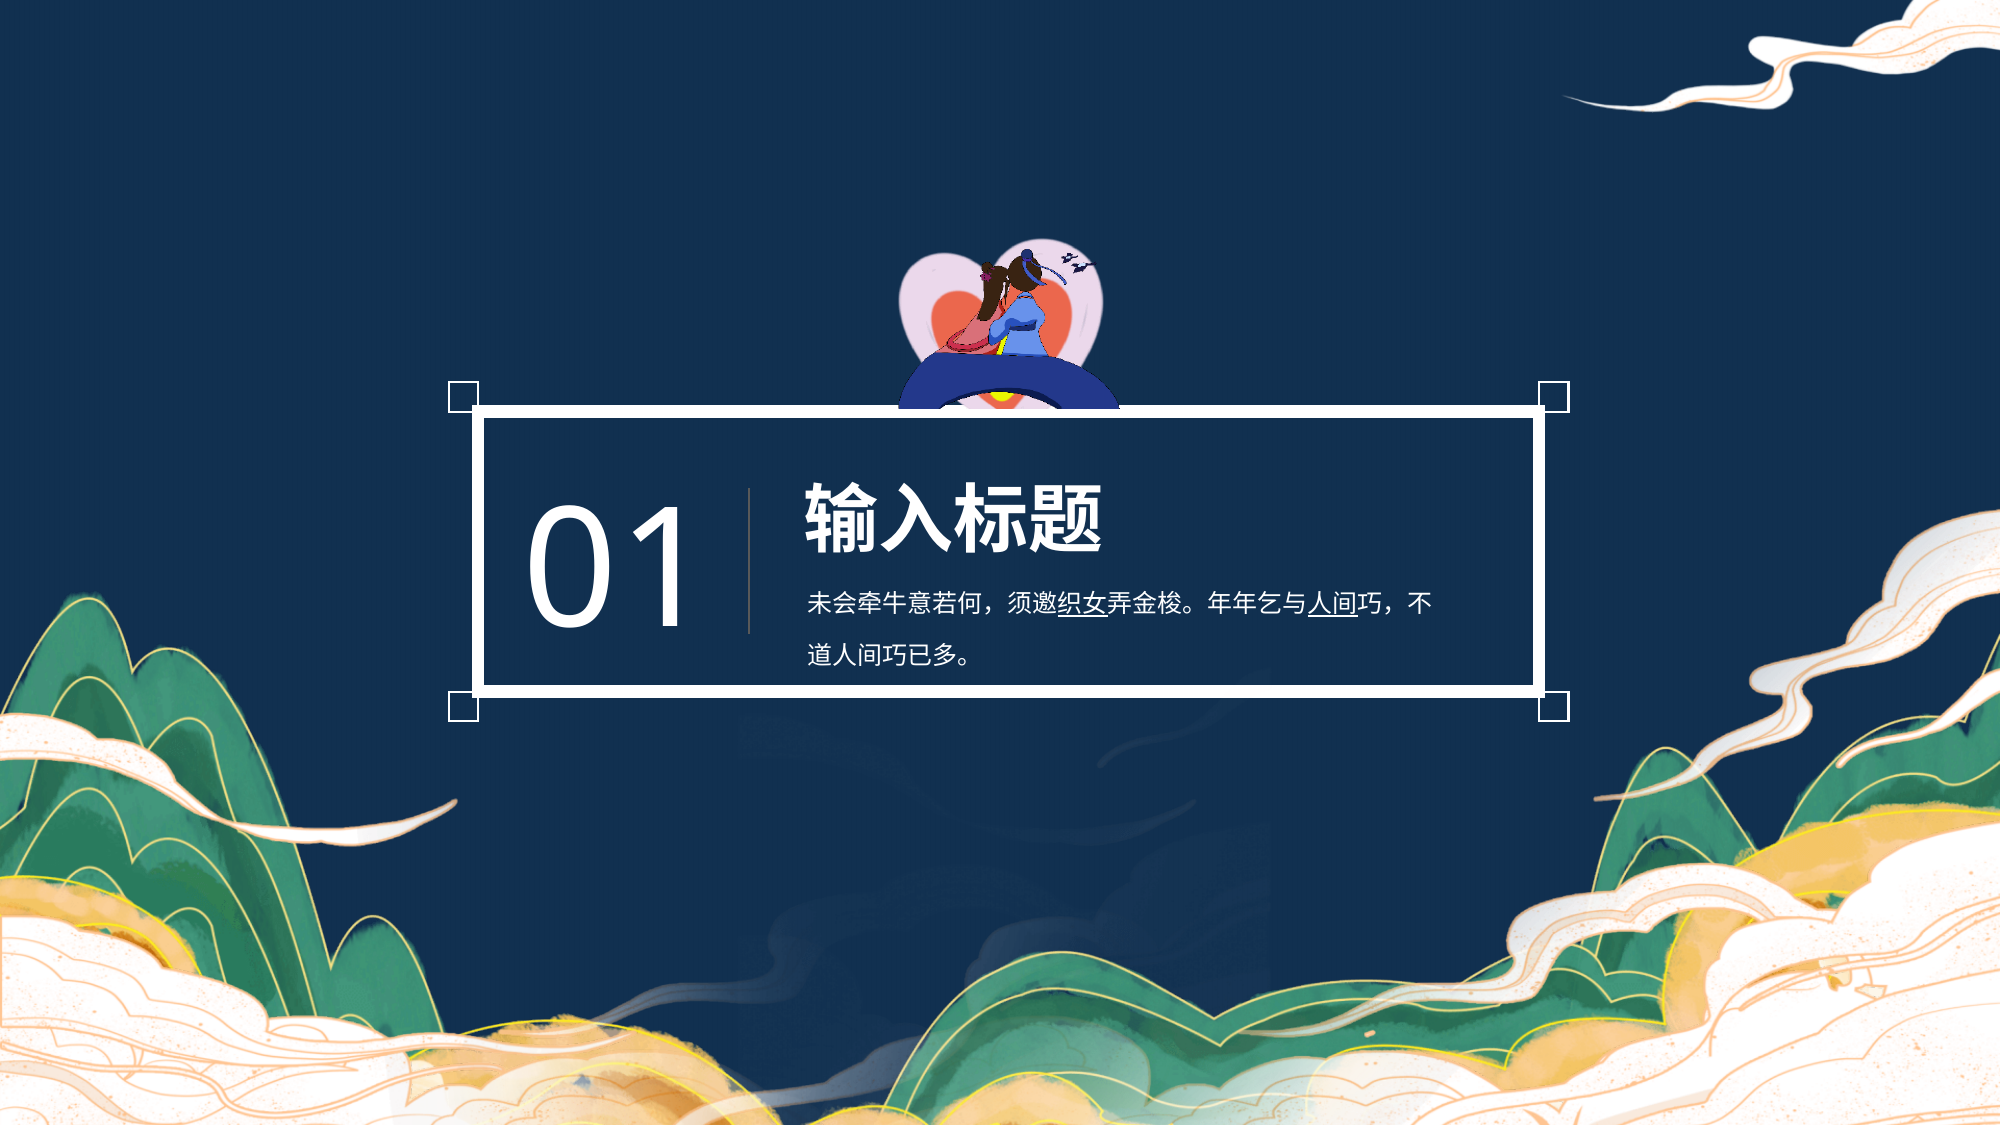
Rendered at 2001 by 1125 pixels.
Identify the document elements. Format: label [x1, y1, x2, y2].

picture [0, 0, 2000, 1125]
text_box [448, 382, 1569, 476]
